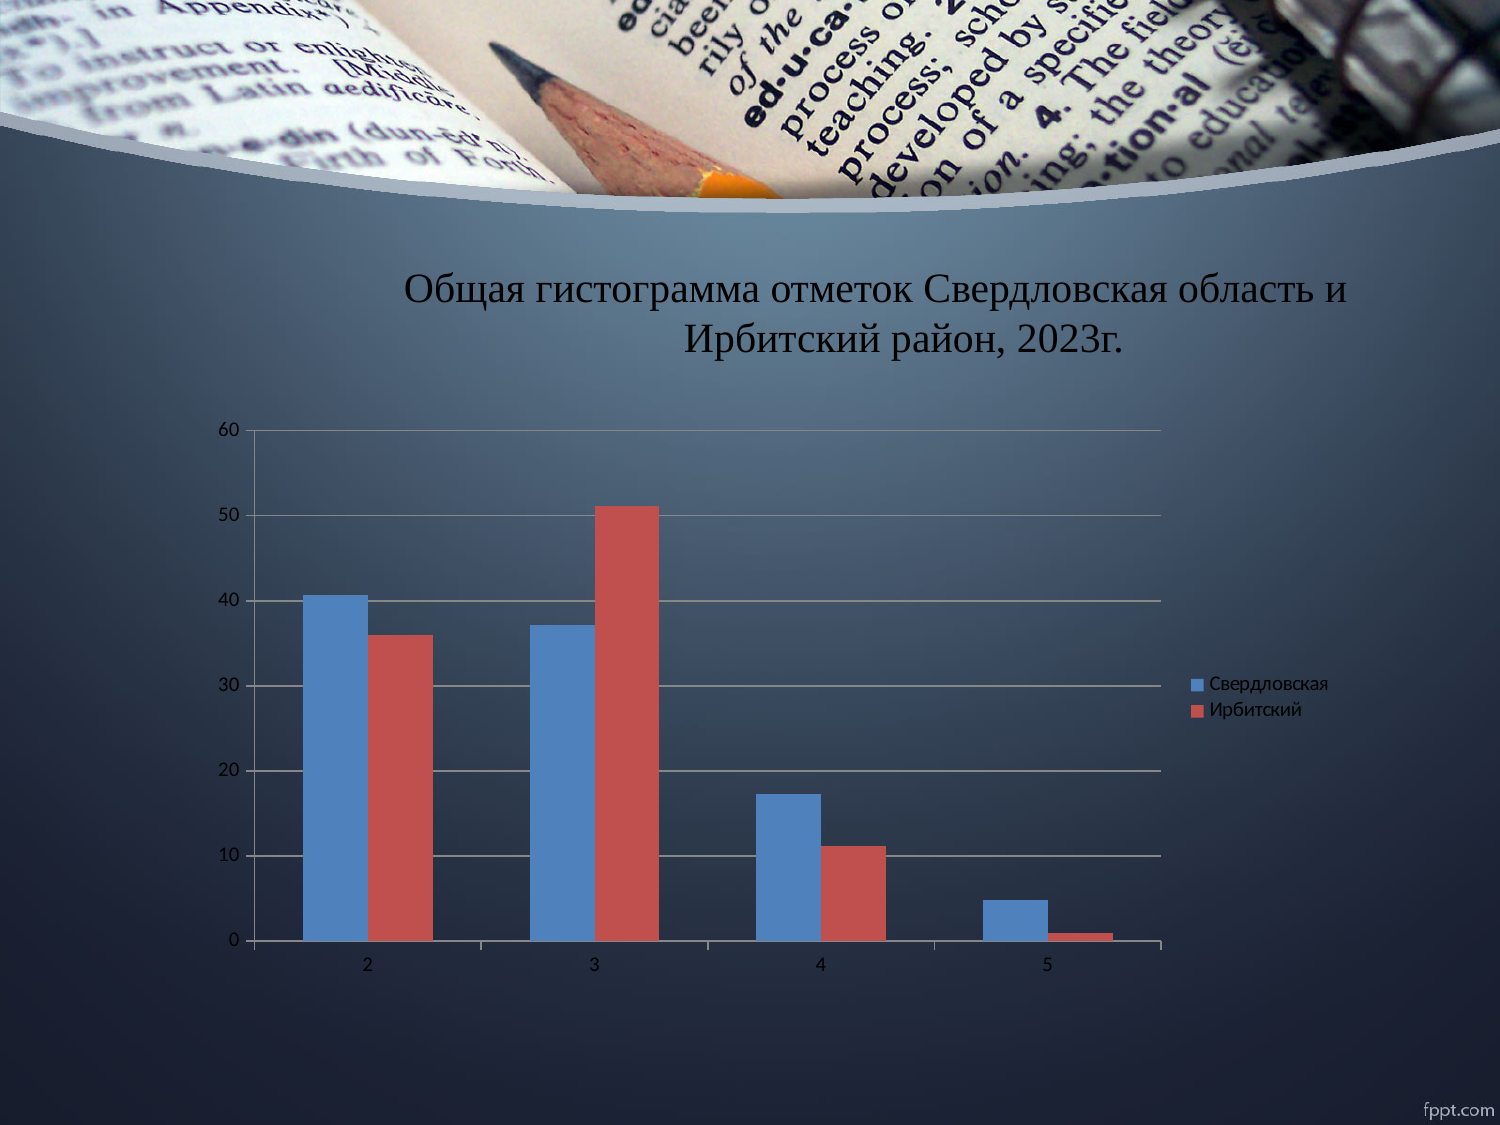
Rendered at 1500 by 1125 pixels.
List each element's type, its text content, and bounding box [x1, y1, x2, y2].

picture [0, 0, 1500, 1125]
chart [194, 408, 1353, 988]
list Общая гистограмма отметок Свердловская область и Ирбитский район, 2023г. [300, 253, 1452, 955]
